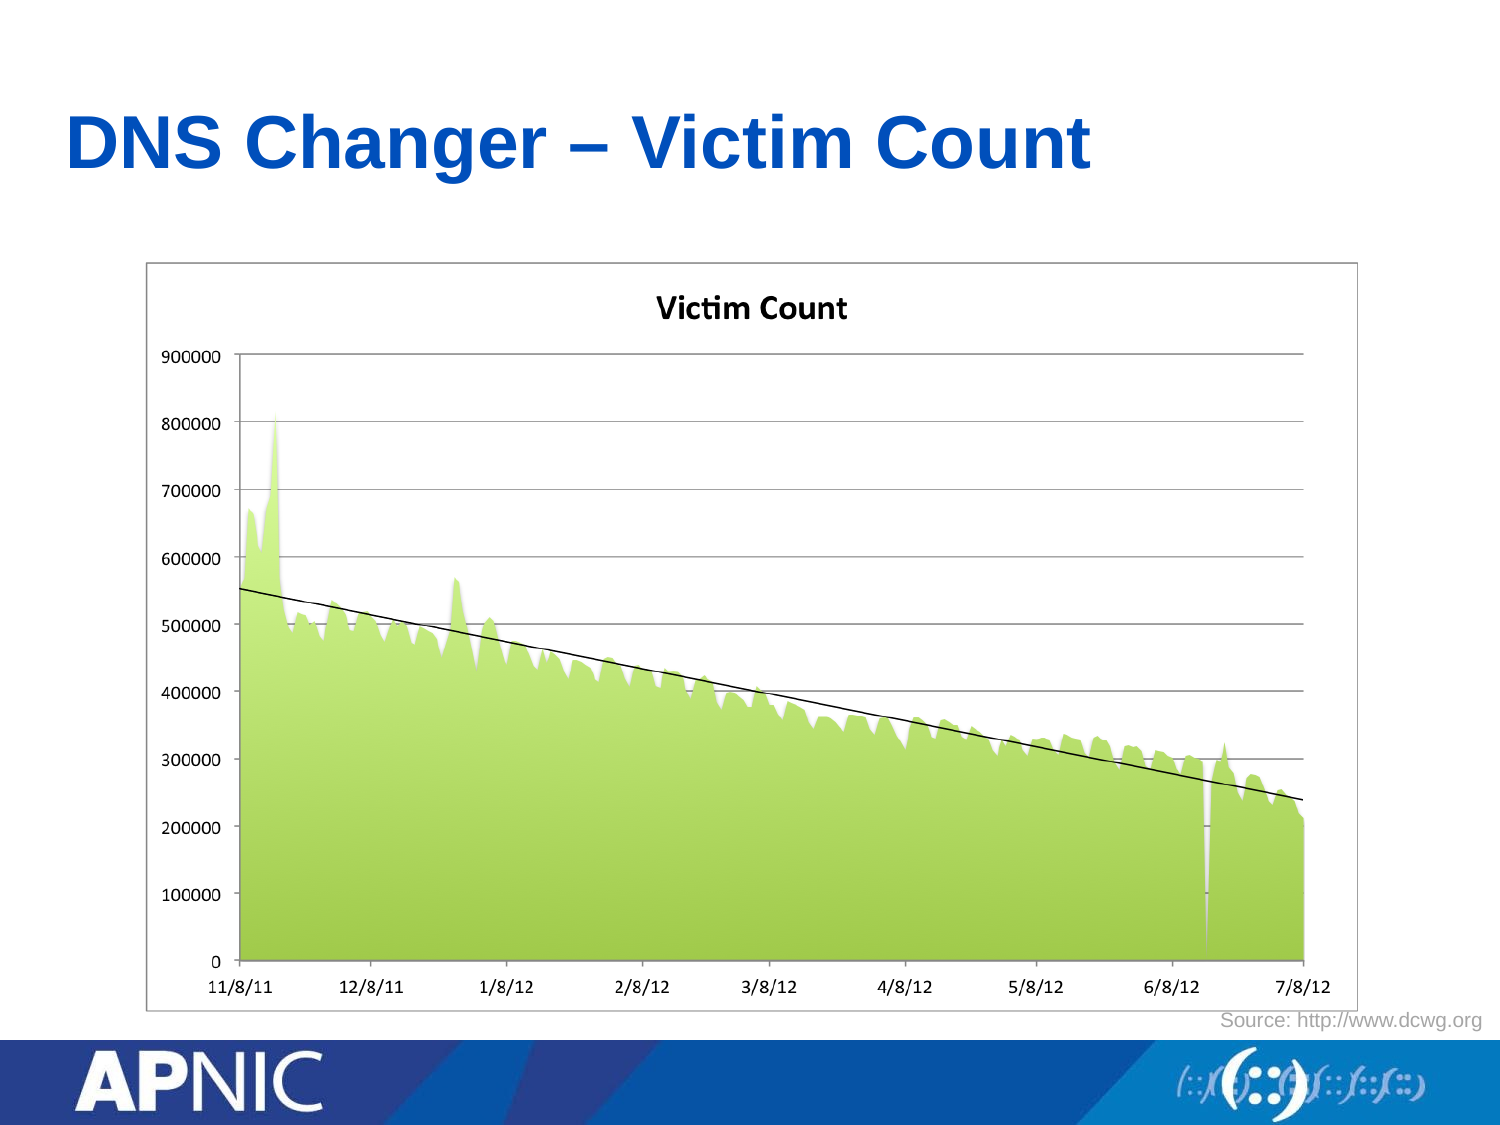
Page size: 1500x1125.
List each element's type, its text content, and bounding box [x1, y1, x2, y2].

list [66, 262, 1438, 1012]
title DNS Changer – Victim Count [64, 45, 1436, 233]
text_box Source: http://www.dcwg.org [1205, 999, 1498, 1040]
picture [0, 1040, 1500, 1125]
